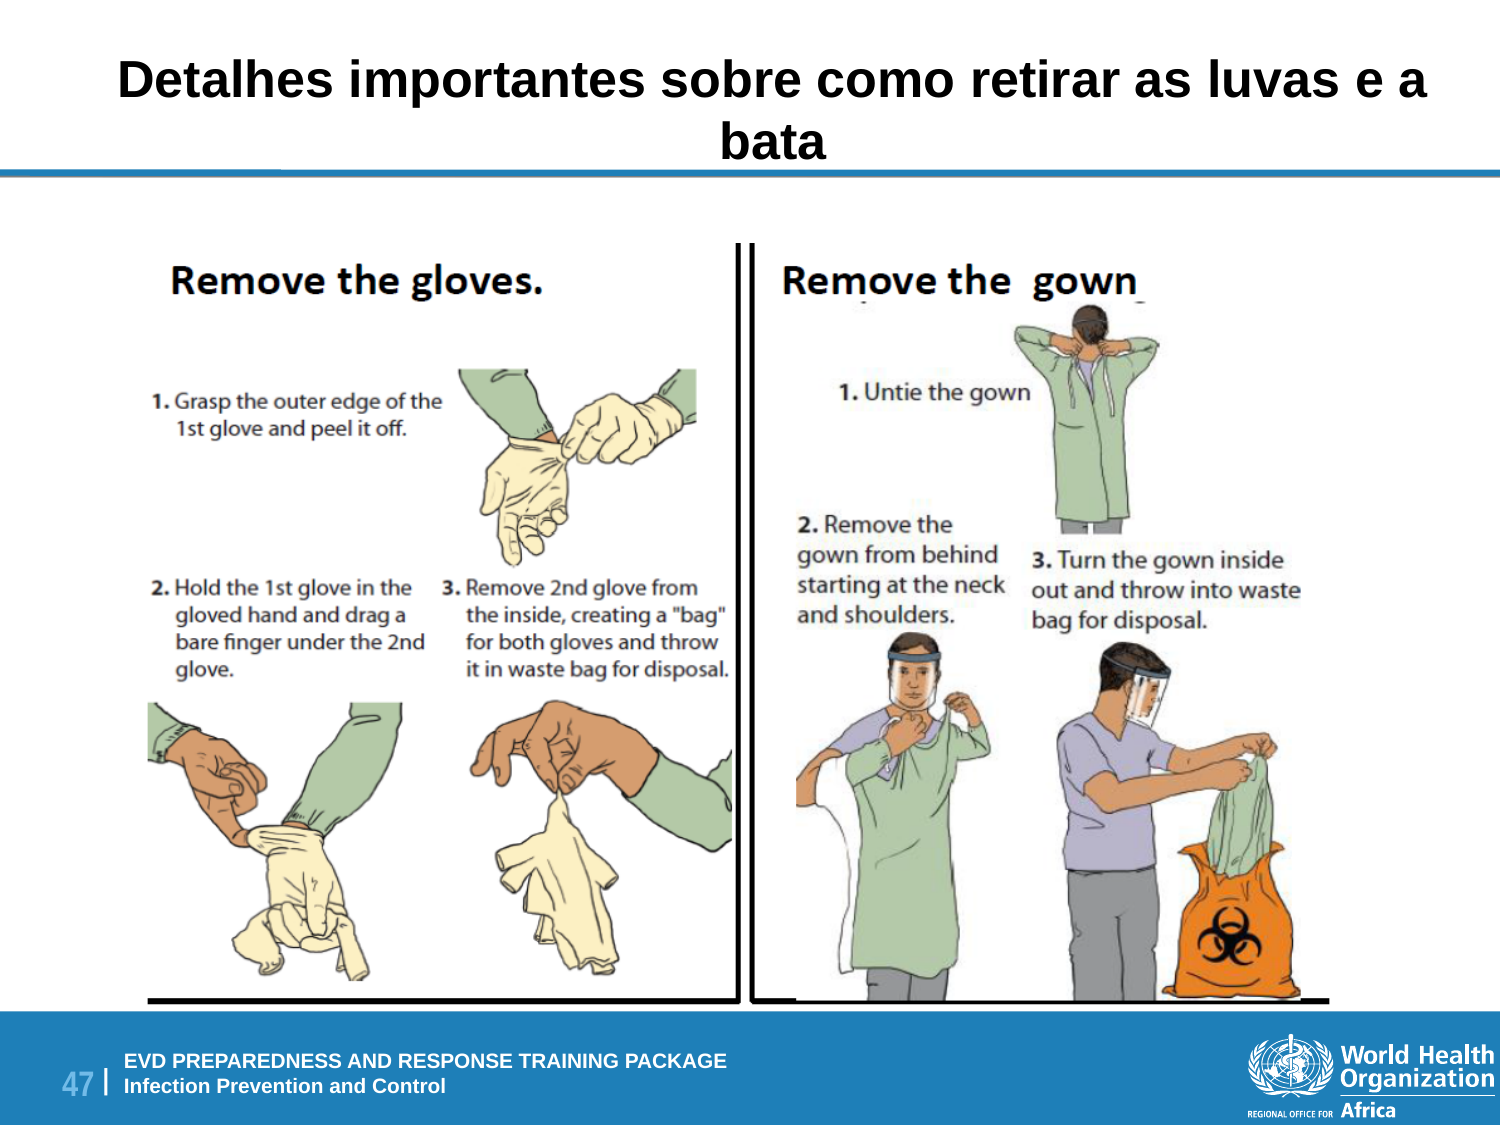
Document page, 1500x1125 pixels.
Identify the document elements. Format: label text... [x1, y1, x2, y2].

title Detalhes importantes sobre como retirar as luvas e a bata [45, 45, 1500, 171]
picture [147, 243, 1330, 1007]
